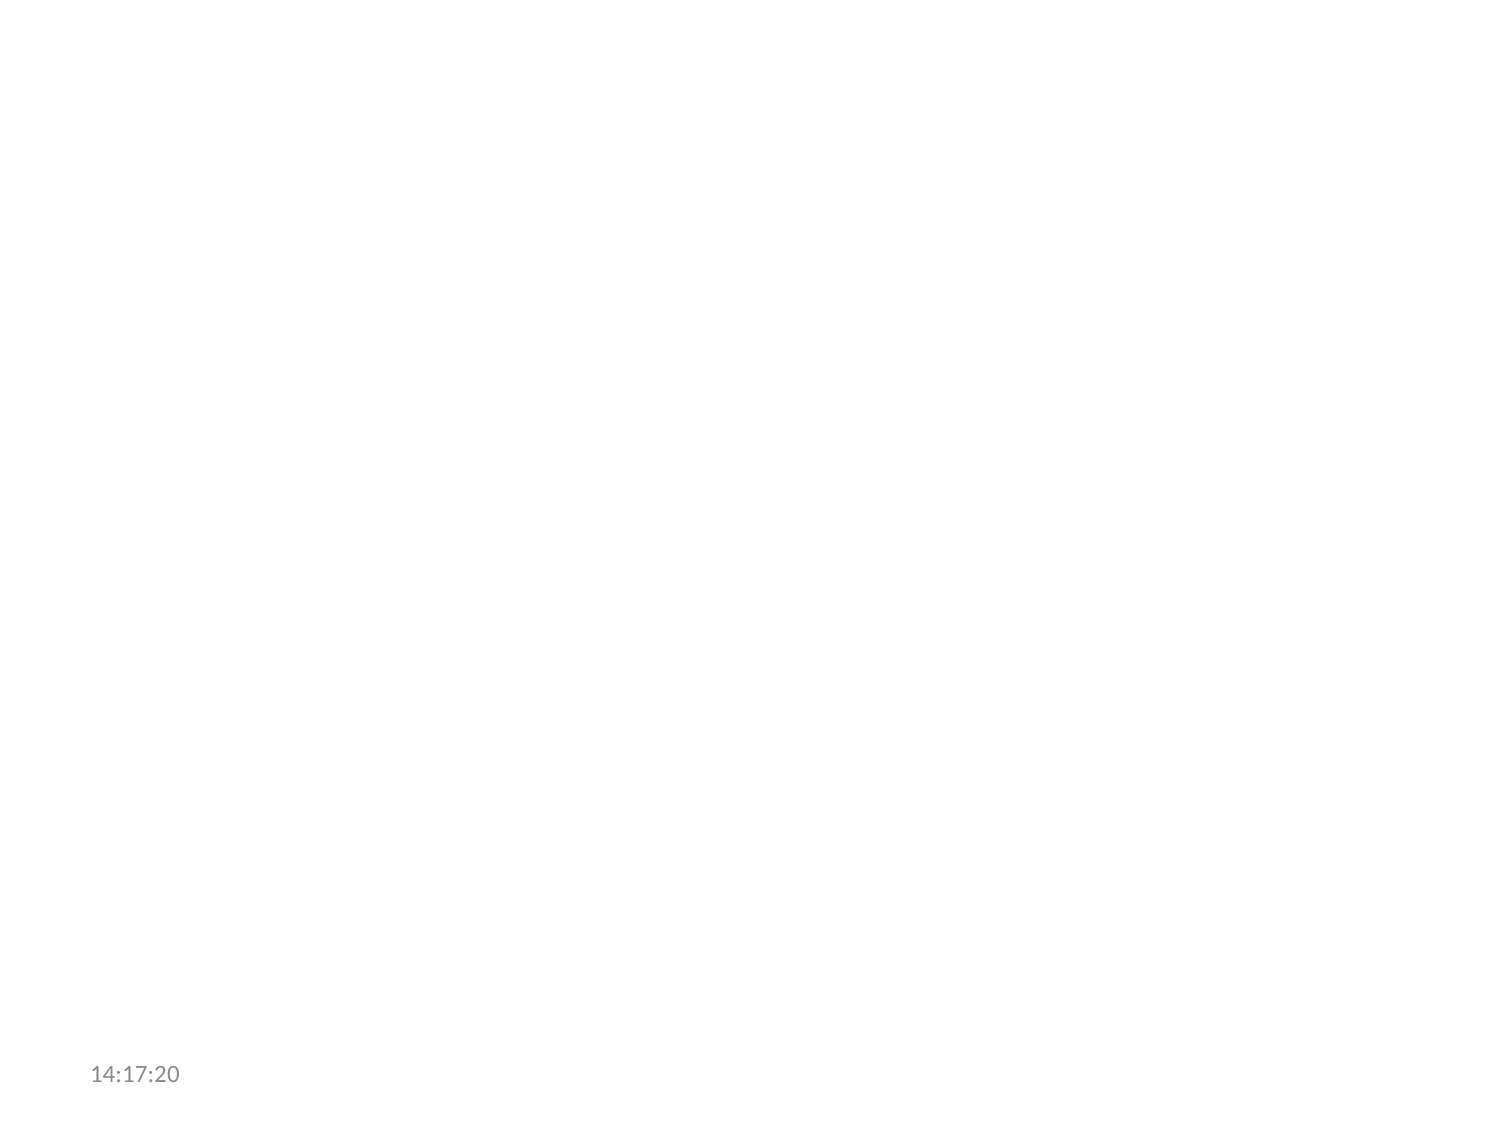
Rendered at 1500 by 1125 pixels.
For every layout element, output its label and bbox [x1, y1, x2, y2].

slide_number [75, 1042, 425, 1103]
